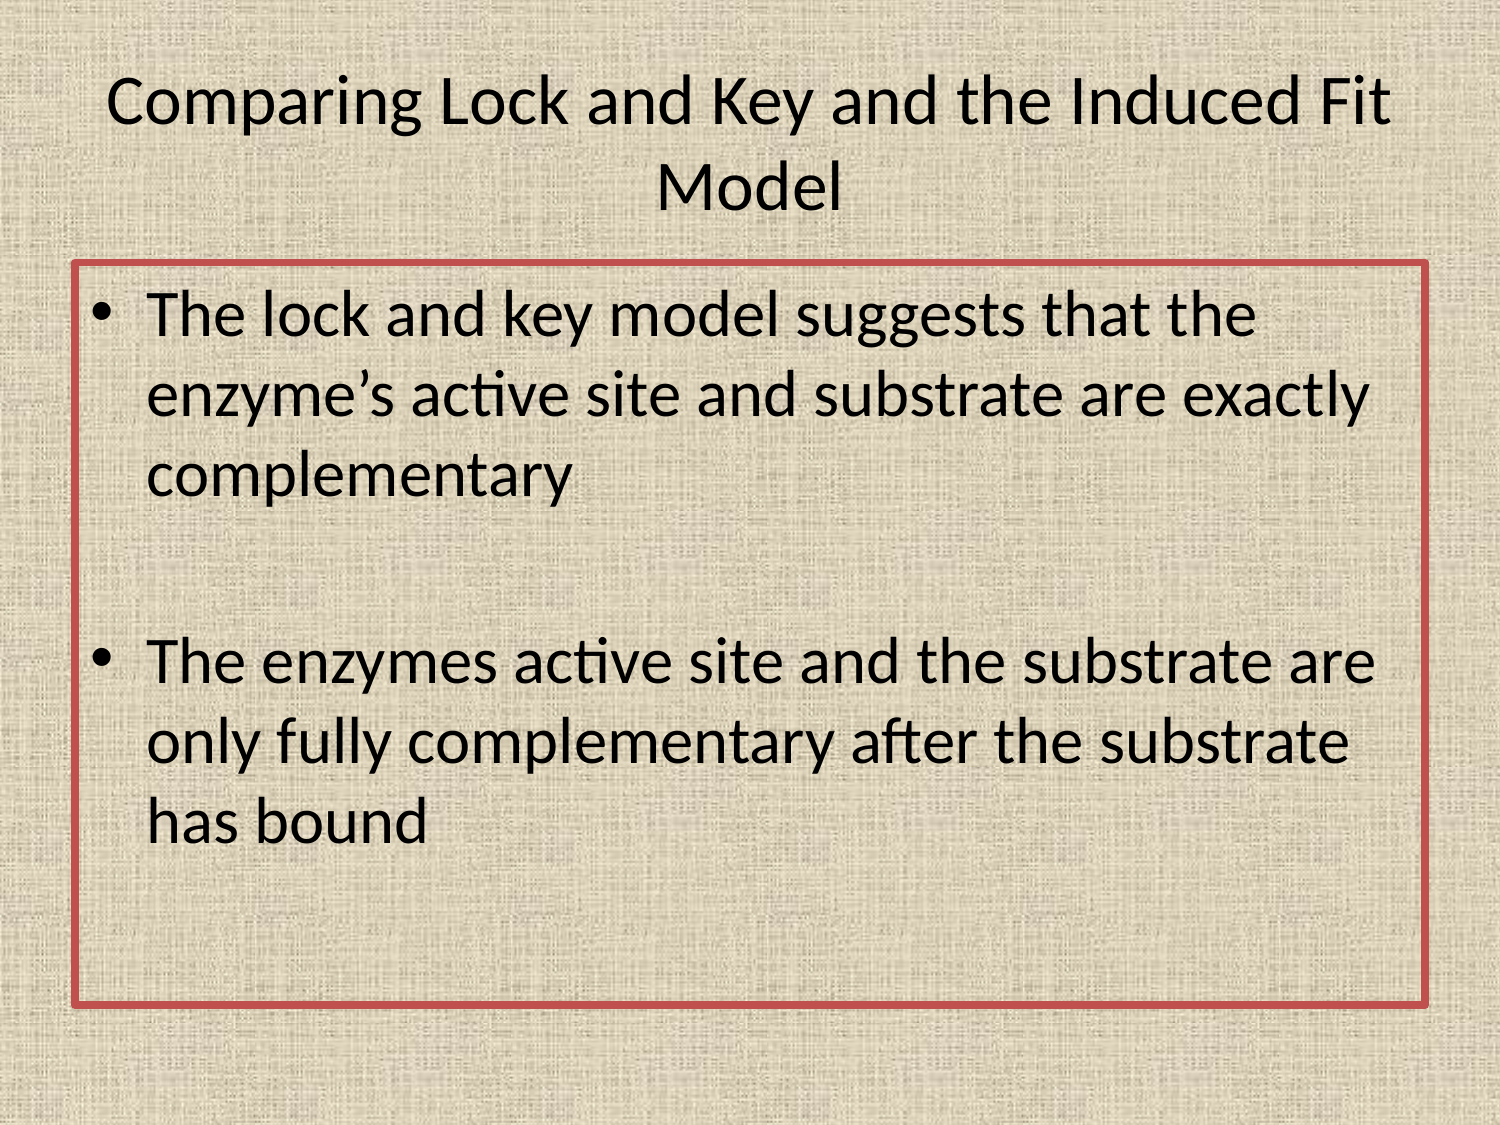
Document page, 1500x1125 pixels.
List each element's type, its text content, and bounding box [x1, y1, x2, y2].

list The lock and key model suggests that the enzyme’s active site and substrate are exactly complementary The enzymes active site and the substrate are only fully complementary after the substrate has bound [75, 262, 1425, 1005]
picture [0, 0, 1500, 1125]
title Comparing Lock and Key and the Induced Fit Model [75, 45, 1425, 233]
